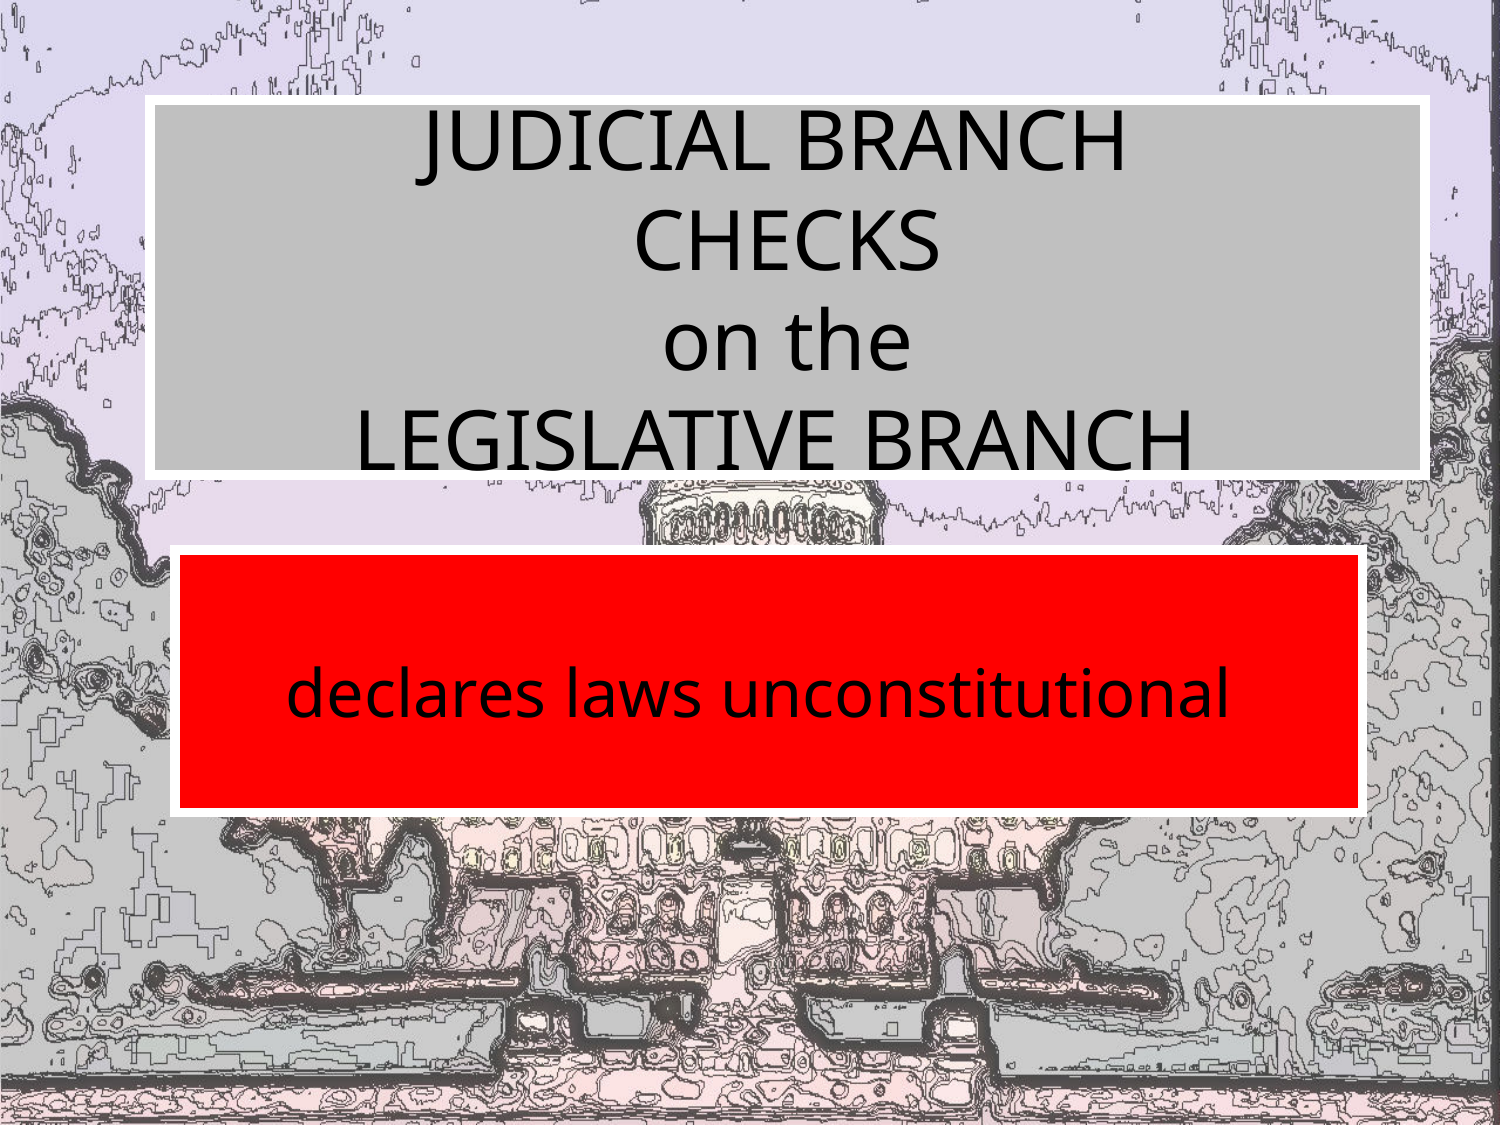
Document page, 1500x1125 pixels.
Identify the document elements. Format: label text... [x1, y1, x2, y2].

title JUDICIAL BRANCH CHECKS on the LEGISLATIVE BRANCH [150, 99, 1425, 475]
subtitle declares laws unconstitutional [174, 549, 1363, 813]
picture [0, 0, 1500, 1125]
